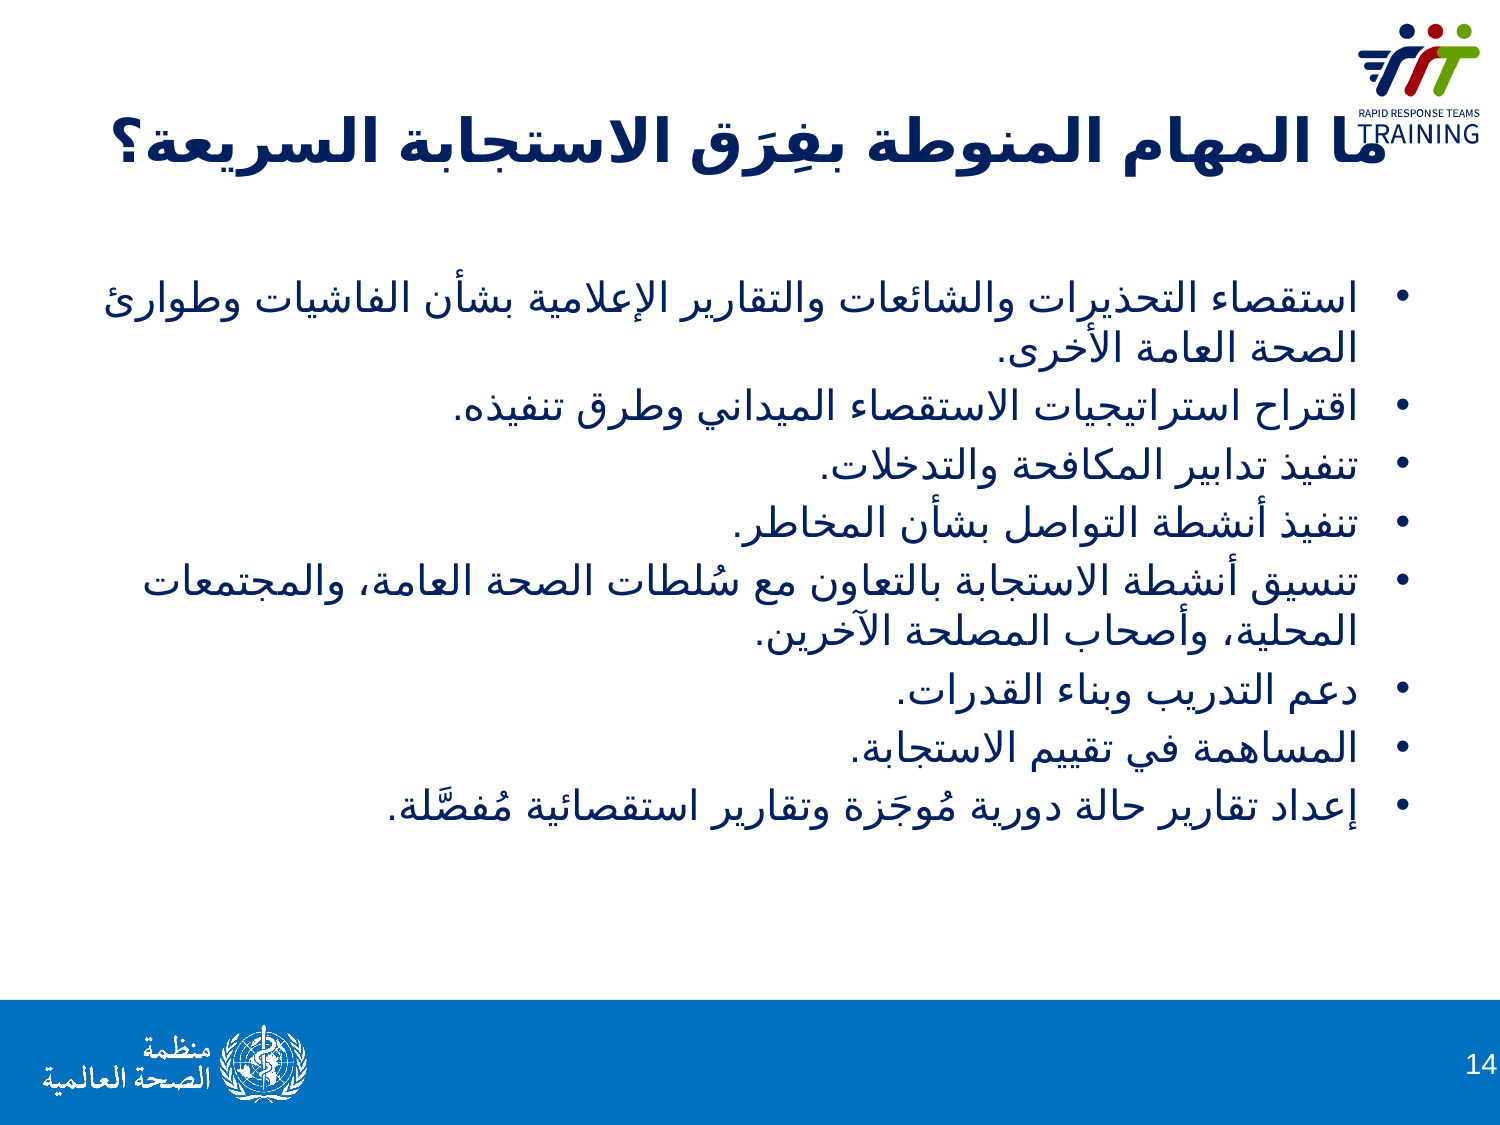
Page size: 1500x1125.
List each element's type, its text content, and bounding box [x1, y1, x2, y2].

list استقصاء التحذيرات والشائعات والتقارير الإعلامية بشأن الفاشيات وطوارئ الصحة العامة الأخرى. اقتراح استراتيجيات الاستقصاء الميداني وطرق تنفيذه. تنفيذ تدابير المكافحة والتدخلات. تنفيذ أنشطة التواصل بشأن المخاطر. تنسيق أنشطة الاستجابة بالتعاون مع سُلطات الصحة العامة، والمجتمعات المحلية، وأصحاب المصلحة الآخرين. دعم التدريب وبناء القدرات‬. المساهمة في تقييم الاستجابة. إعداد تقارير حالة دورية مُوجَزة وتقارير استقصائية مُفصَّلة. [75, 204, 1425, 920]
picture [1357, 23, 1480, 144]
title ما المهام المنوطة بفِرَق الاستجابة السريعة؟ [75, 45, 1425, 204]
picture [43, 1025, 307, 1103]
